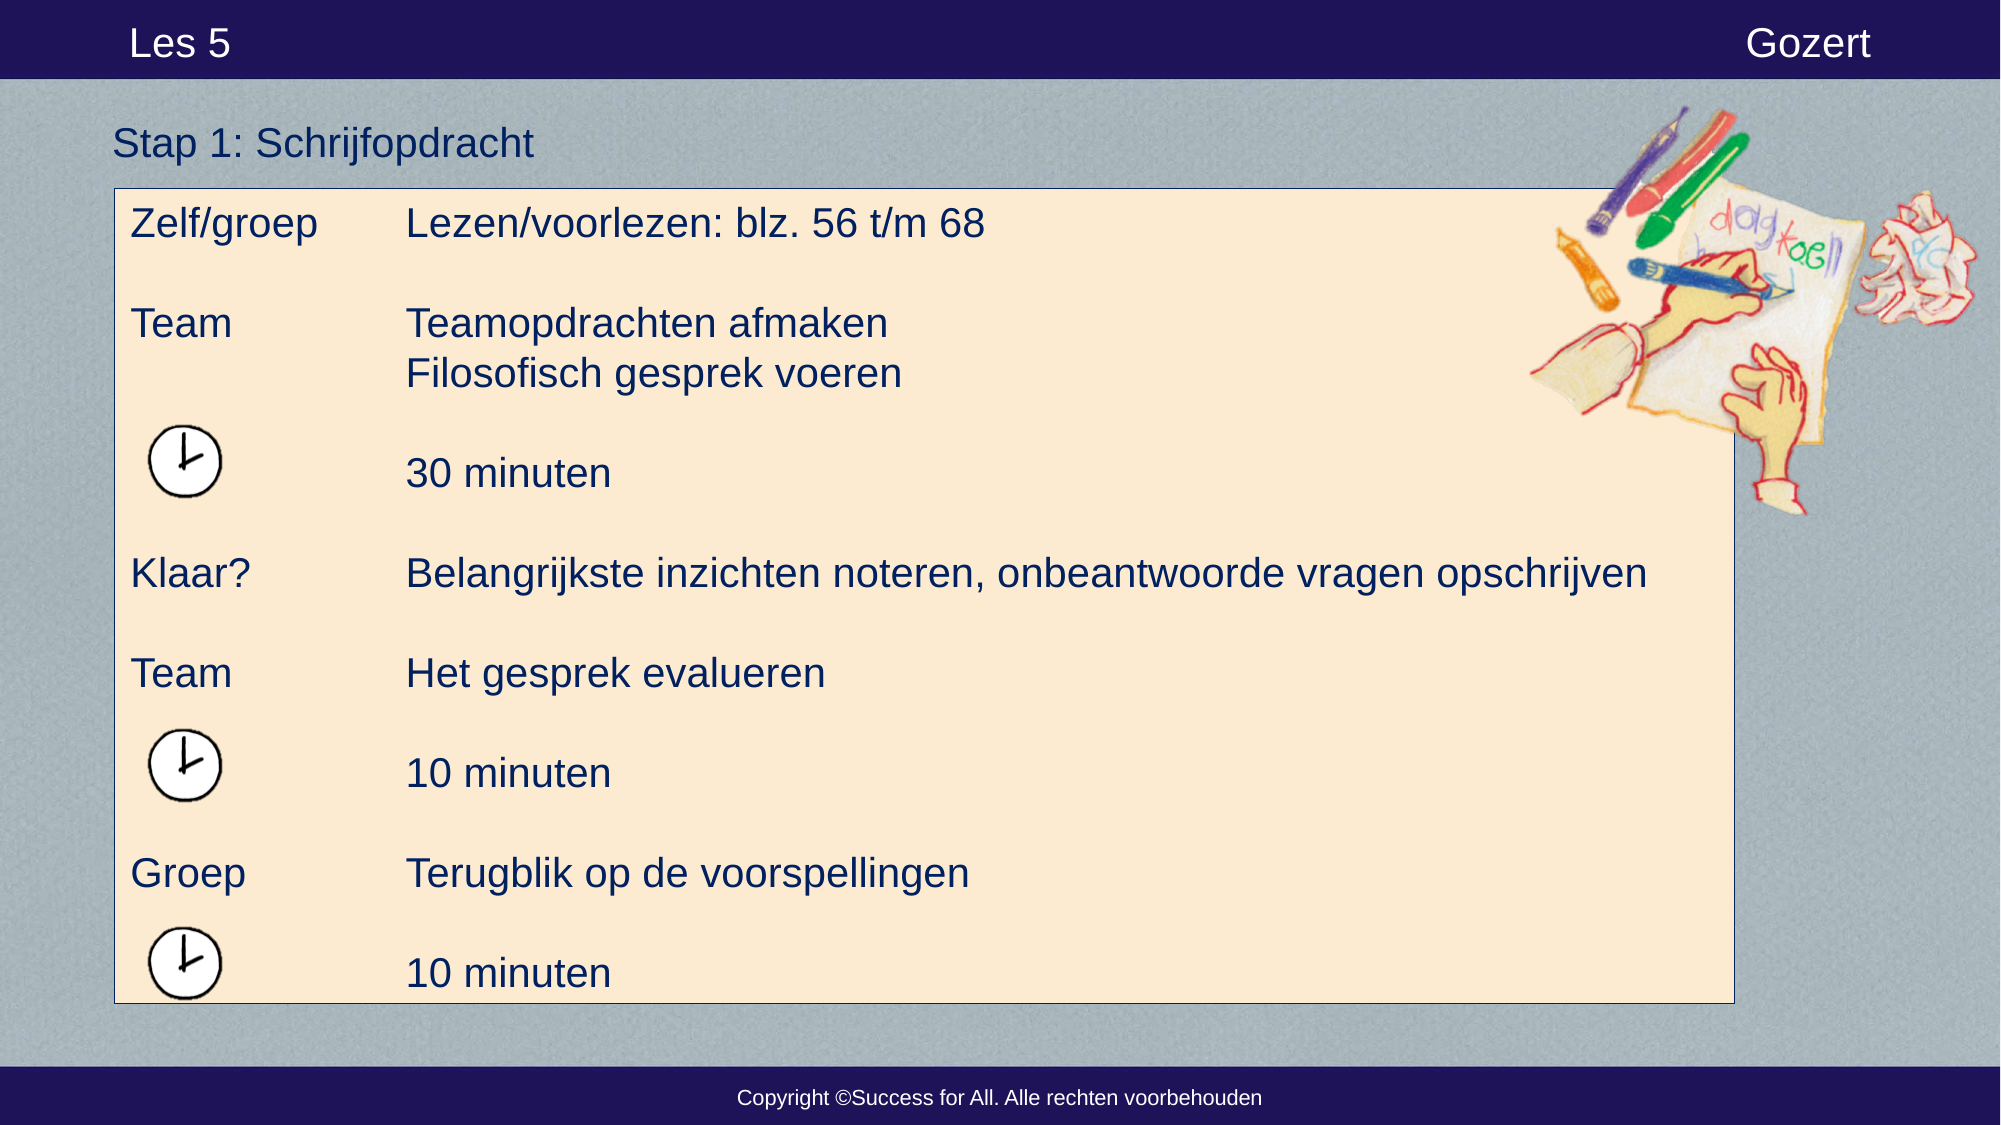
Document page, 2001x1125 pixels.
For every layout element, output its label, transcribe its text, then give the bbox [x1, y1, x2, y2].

text_box Zelf/groep Lezen/voorlezen: blz. 56 t/m 68 Team Teamopdrachten afmaken Filosofisch gesprek voeren 30 minuten Klaar? Belangrijkste inzichten noteren, onbeantwoorde vragen opschrijven Team Het gesprek evalueren 10 minuten Groep Terugblik op de voorspellingen 10 minuten [114, 188, 1736, 1004]
text_box Stap 1: Schrijfopdracht [97, 108, 890, 174]
picture [0, 0, 2001, 1125]
text_box Les 5 [114, 8, 354, 73]
text_box Gozert [999, 8, 1886, 73]
text_box Copyright ©Success for All. Alle rechten voorbehouden [0, 1076, 2000, 1125]
